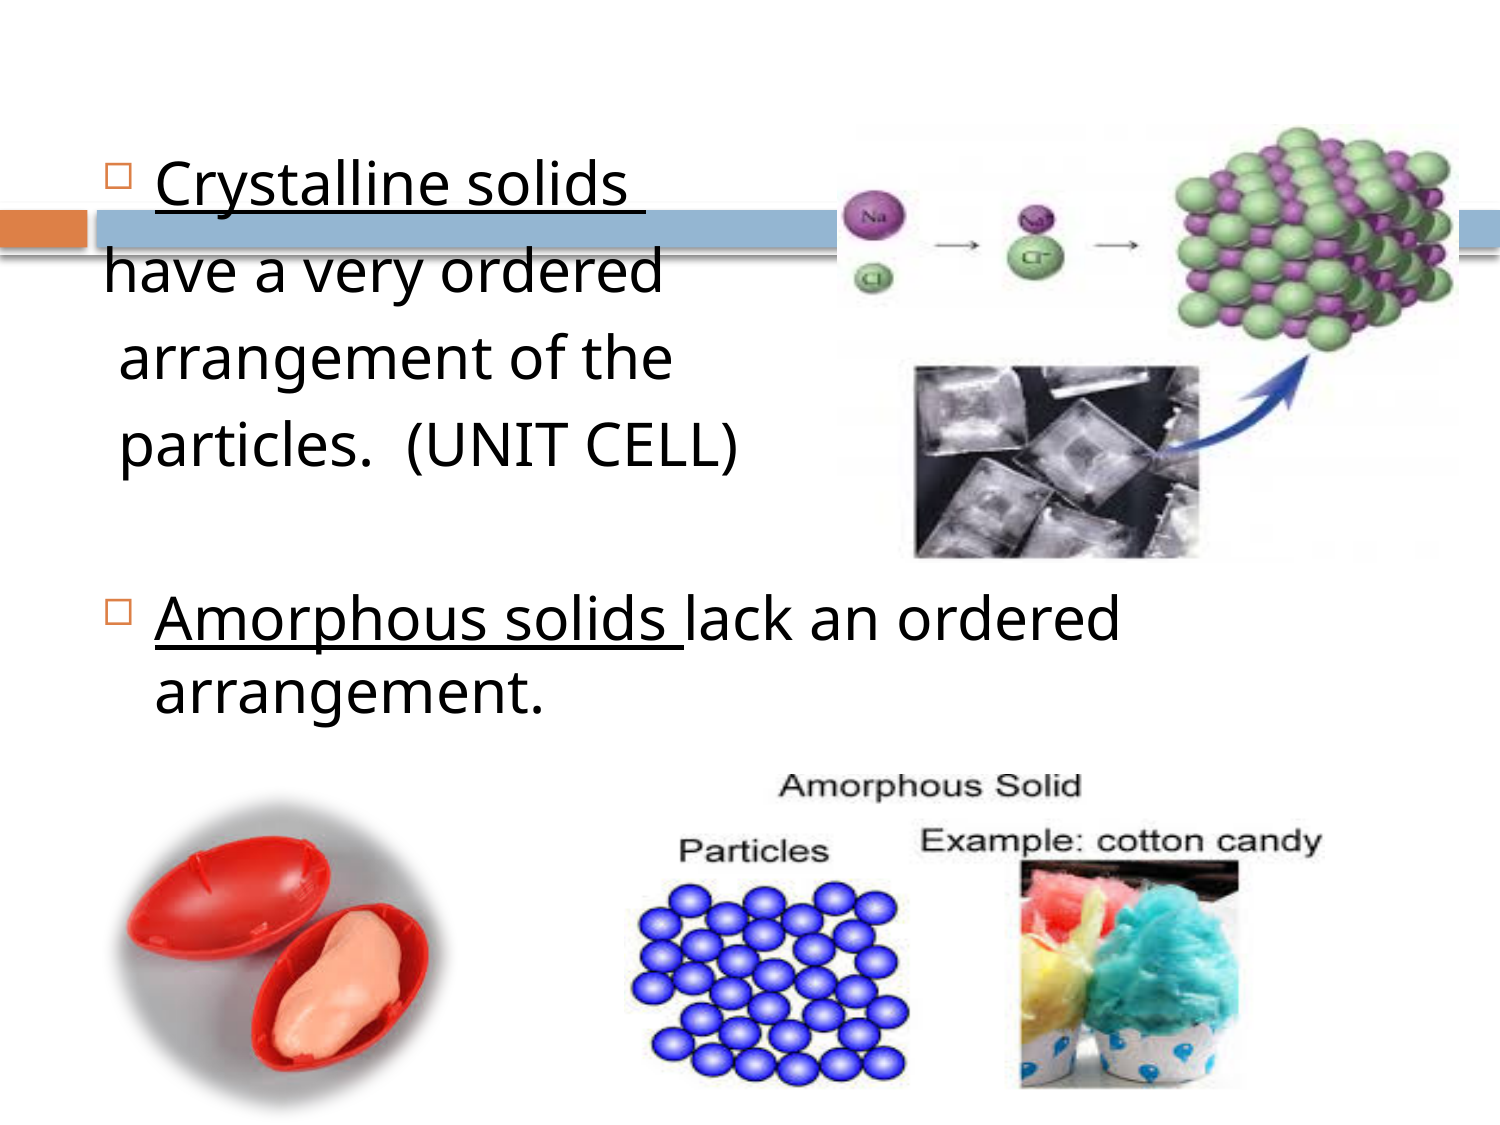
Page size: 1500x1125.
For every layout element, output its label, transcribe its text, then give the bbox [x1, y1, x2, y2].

picture [624, 774, 1326, 1096]
list Crystalline solids have a very ordered arrangement of the particles. (UNIT CELL) Amorphous solids lack an ordered arrangement. [87, 137, 1425, 875]
picture [837, 124, 1459, 563]
picture [99, 783, 462, 1125]
